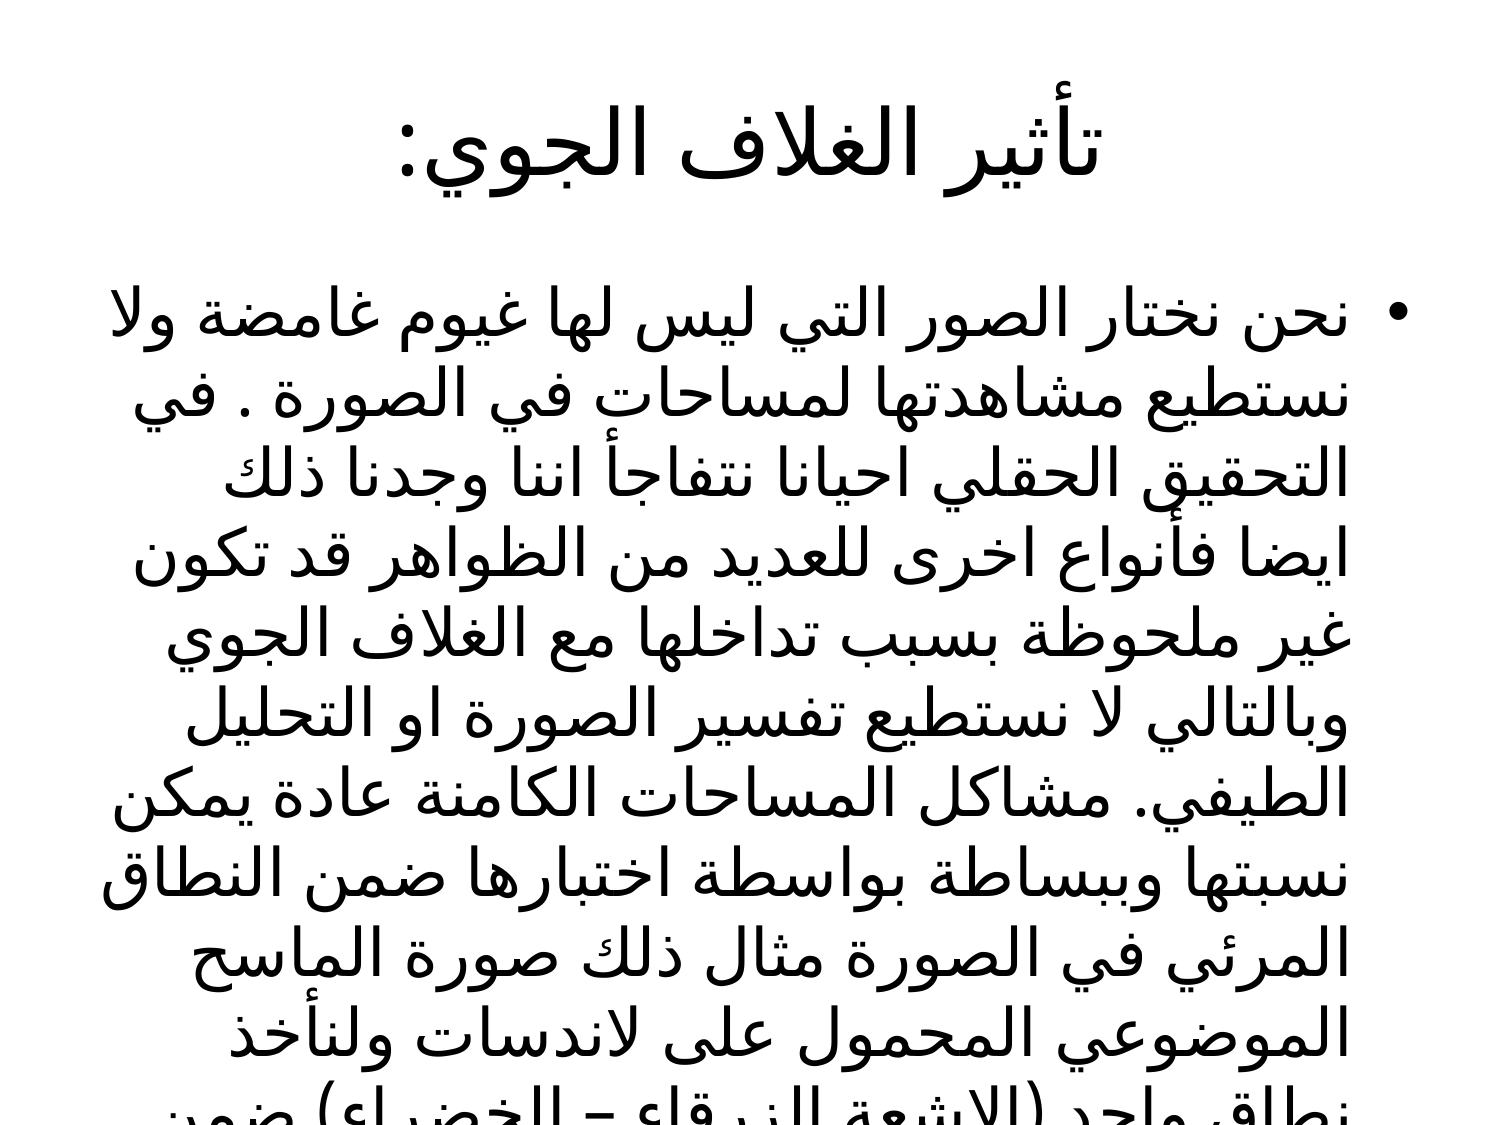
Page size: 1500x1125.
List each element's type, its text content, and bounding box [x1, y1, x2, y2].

list نحن نختار الصور التي ليس لها غيوم غامضة ولا نستطيع مشاهدتها لمساحات في الصورة . في التحقيق الحقلي احيانا نتفاجأ اننا وجدنا ذلك ايضا فأنواع اخرى للعديد من الظواهر قد تكون غير ملحوظة بسبب تداخلها مع الغلاف الجوي وبالتالي لا نستطيع تفسير الصورة او التحليل الطيفي. مشاكل المساحات الكامنة عادة يمكن نسبتها وببساطة بواسطة اختبارها ضمن النطاق المرئي في الصورة مثال ذلك صورة الماسح الموضوعي المحمول على لاندسات ولنأخذ نطاق واحد (الاشعة الزرقاء – الخضراء) ضمن الطيف المرئي [75, 262, 1425, 1005]
title تأثير الغلاف الجوي: [75, 45, 1425, 233]
